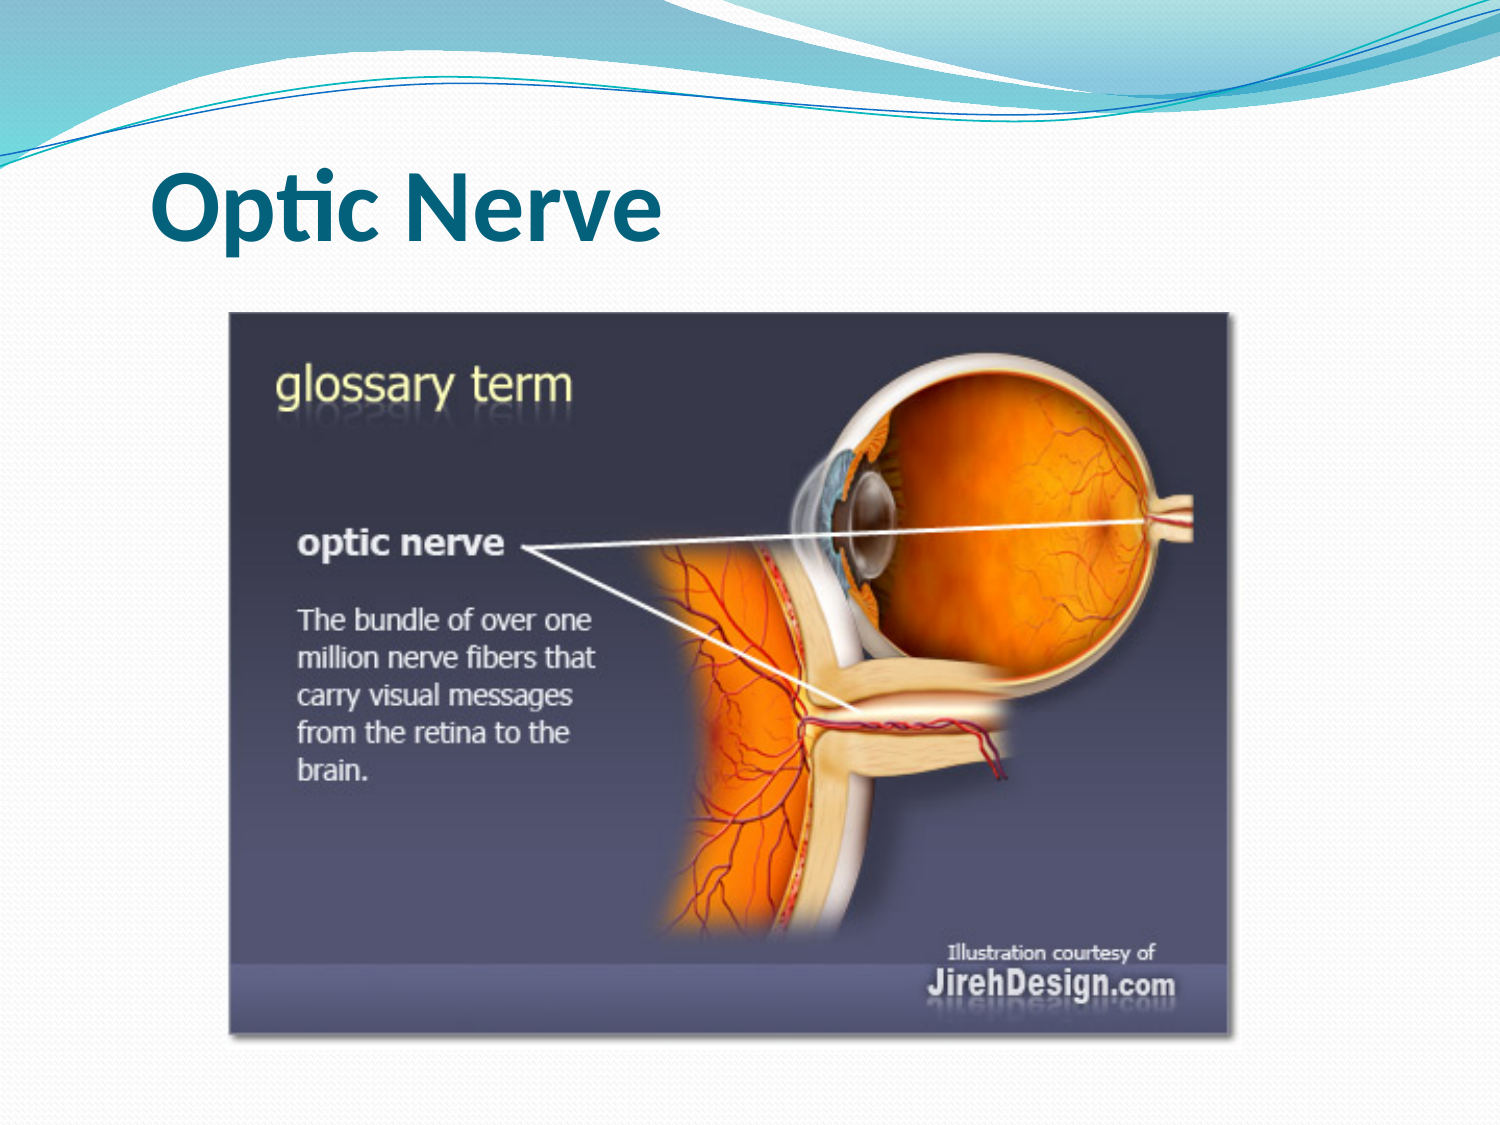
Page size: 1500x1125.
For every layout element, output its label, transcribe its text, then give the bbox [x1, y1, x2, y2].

picture [224, 312, 1242, 1051]
title Optic Nerve [150, 75, 1500, 263]
